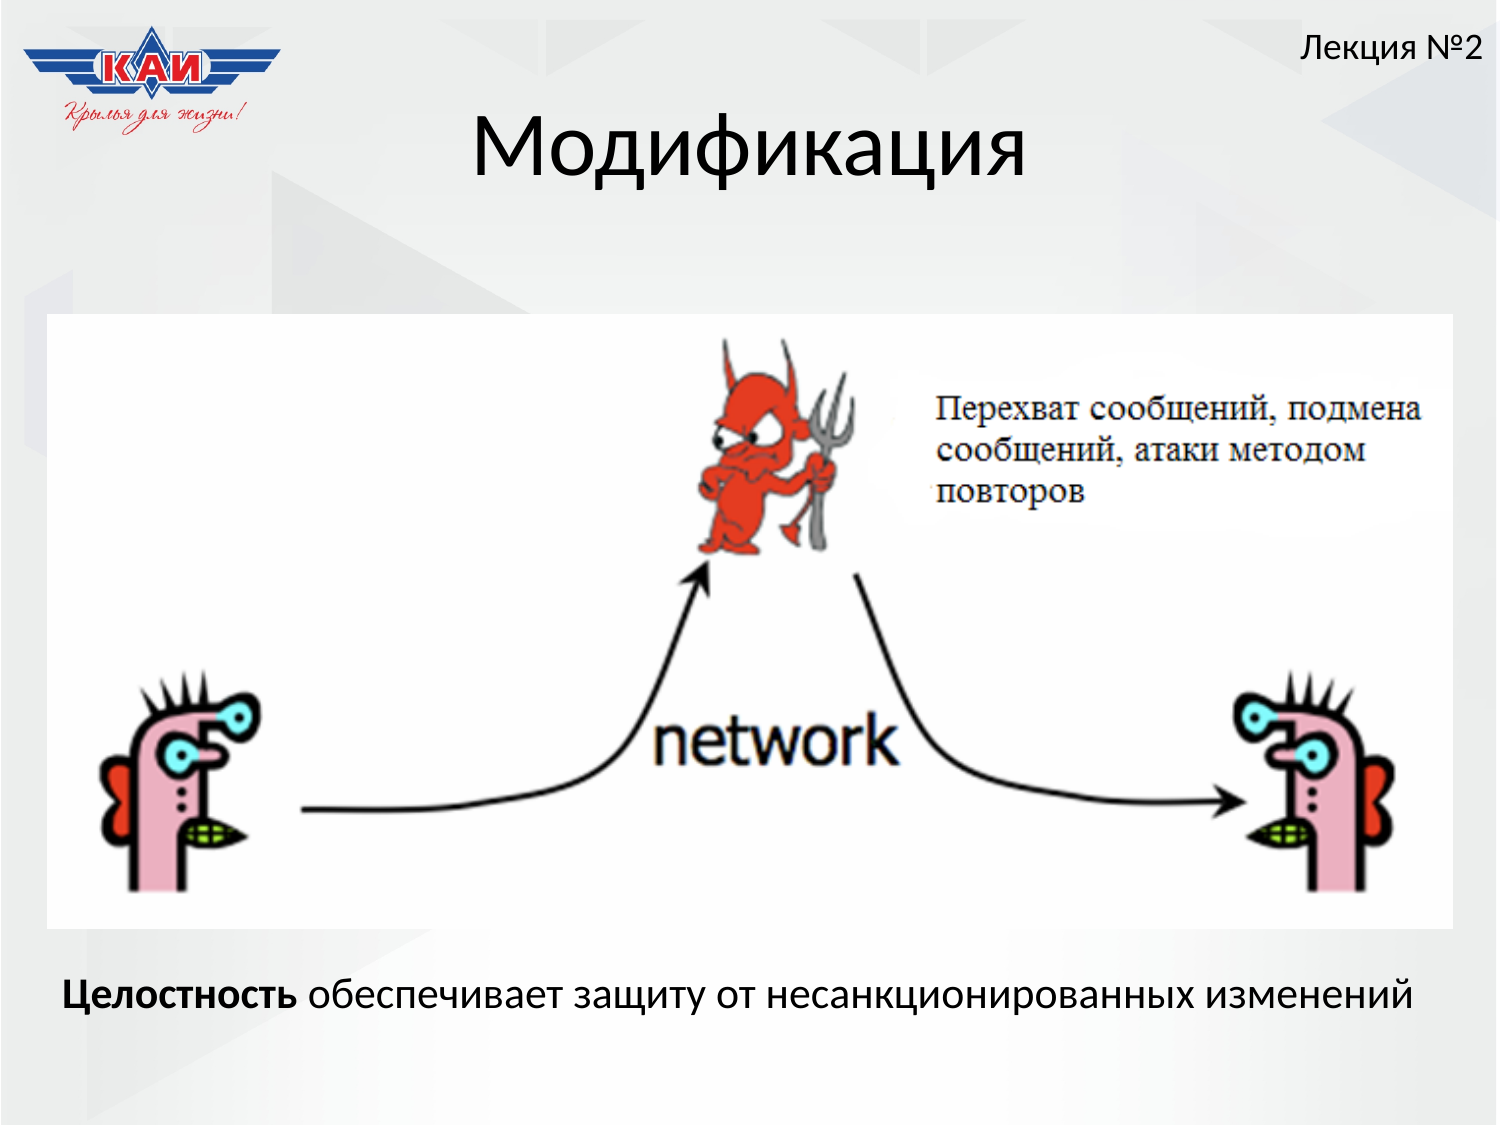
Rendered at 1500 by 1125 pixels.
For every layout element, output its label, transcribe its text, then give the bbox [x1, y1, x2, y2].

title Модификация [75, 45, 1425, 233]
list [47, 314, 1453, 929]
text_box Целостность обеспечивает защиту от несанкционированных изменений [47, 957, 1453, 1025]
text_box Лекция №2 [1285, 14, 1499, 75]
picture [0, 0, 1500, 1125]
